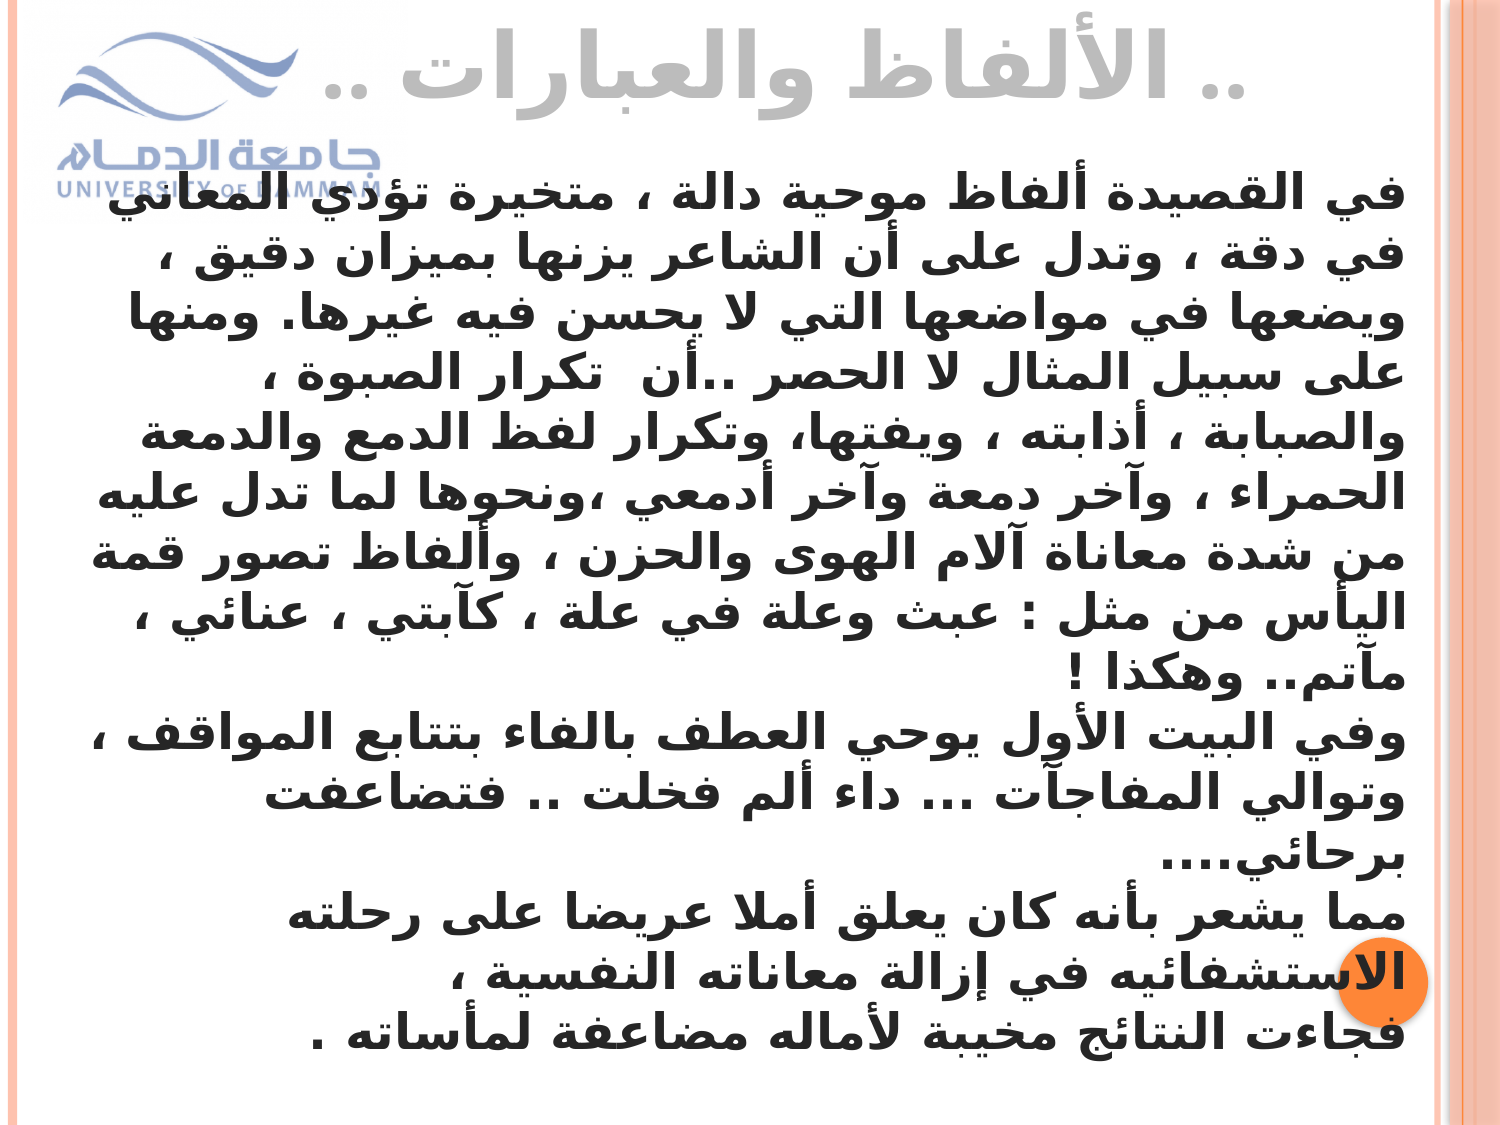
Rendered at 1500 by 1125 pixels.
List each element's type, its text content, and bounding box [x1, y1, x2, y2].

text_box .. الألفاظ والعبارات .. [411, 0, 1282, 125]
text_box في القصيدة ألفاظ موحية دالة ، متخيرة تؤدي المعاني في دقة ، وتدل على أن الشاعر يزنها بميزان دقيق ، ويضعها في مواضعها التي لا يحسن فيه غيرها. ومنها على سبيل المثال لا الحصر ..أن تكرار الصبوة ، والصبابة ، أذابته ، ويفتها، وتكرار لفظ الدمع والدمعة الحمراء ، وآخر دمعة وآخر أدمعي ،ونحوها لما تدل عليه من شدة معاناة آلام الهوى والحزن ، وألفاظ تصور قمة اليأس من مثل : عبث وعلة في علة ، كآبتي ، عنائي ، مآتم.. وهكذا ! وفي البيت الأول يوحي العطف بالفاء بتتابع المواقف ، وتوالي المفاجآت ... داء ألم فخلت .. فتضاعفت برحائي.... مما يشعر بأنه كان يعلق أملا عريضا على رحلته الاستشفائيه في إزالة معاناته النفسية ، فجاءت النتائج مخيبة لأماله مضاعفة لمأساته . [0, 171, 1425, 1049]
picture [23, 0, 408, 225]
